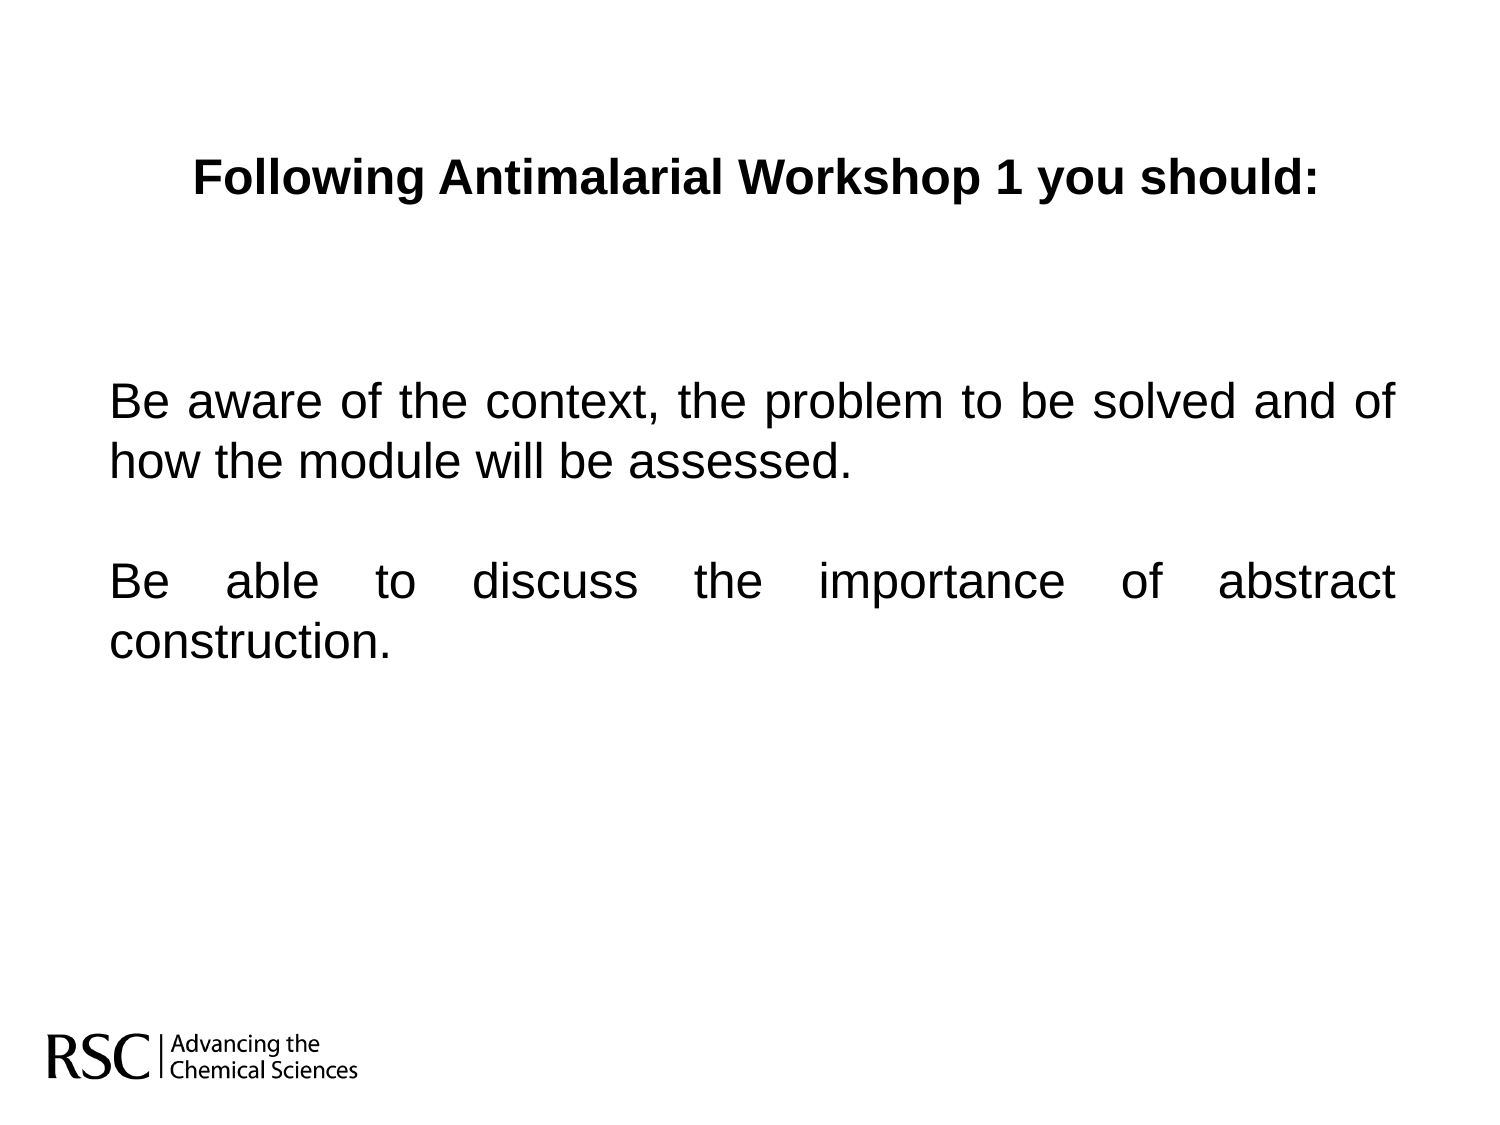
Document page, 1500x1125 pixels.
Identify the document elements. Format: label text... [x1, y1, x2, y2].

text_box Be aware of the context, the problem to be solved and of how the module will be assessed. Be able to discuss the importance of abstract construction. [94, 361, 1412, 737]
text_box Following Antimalarial Workshop 1 you should: [123, 137, 1390, 212]
